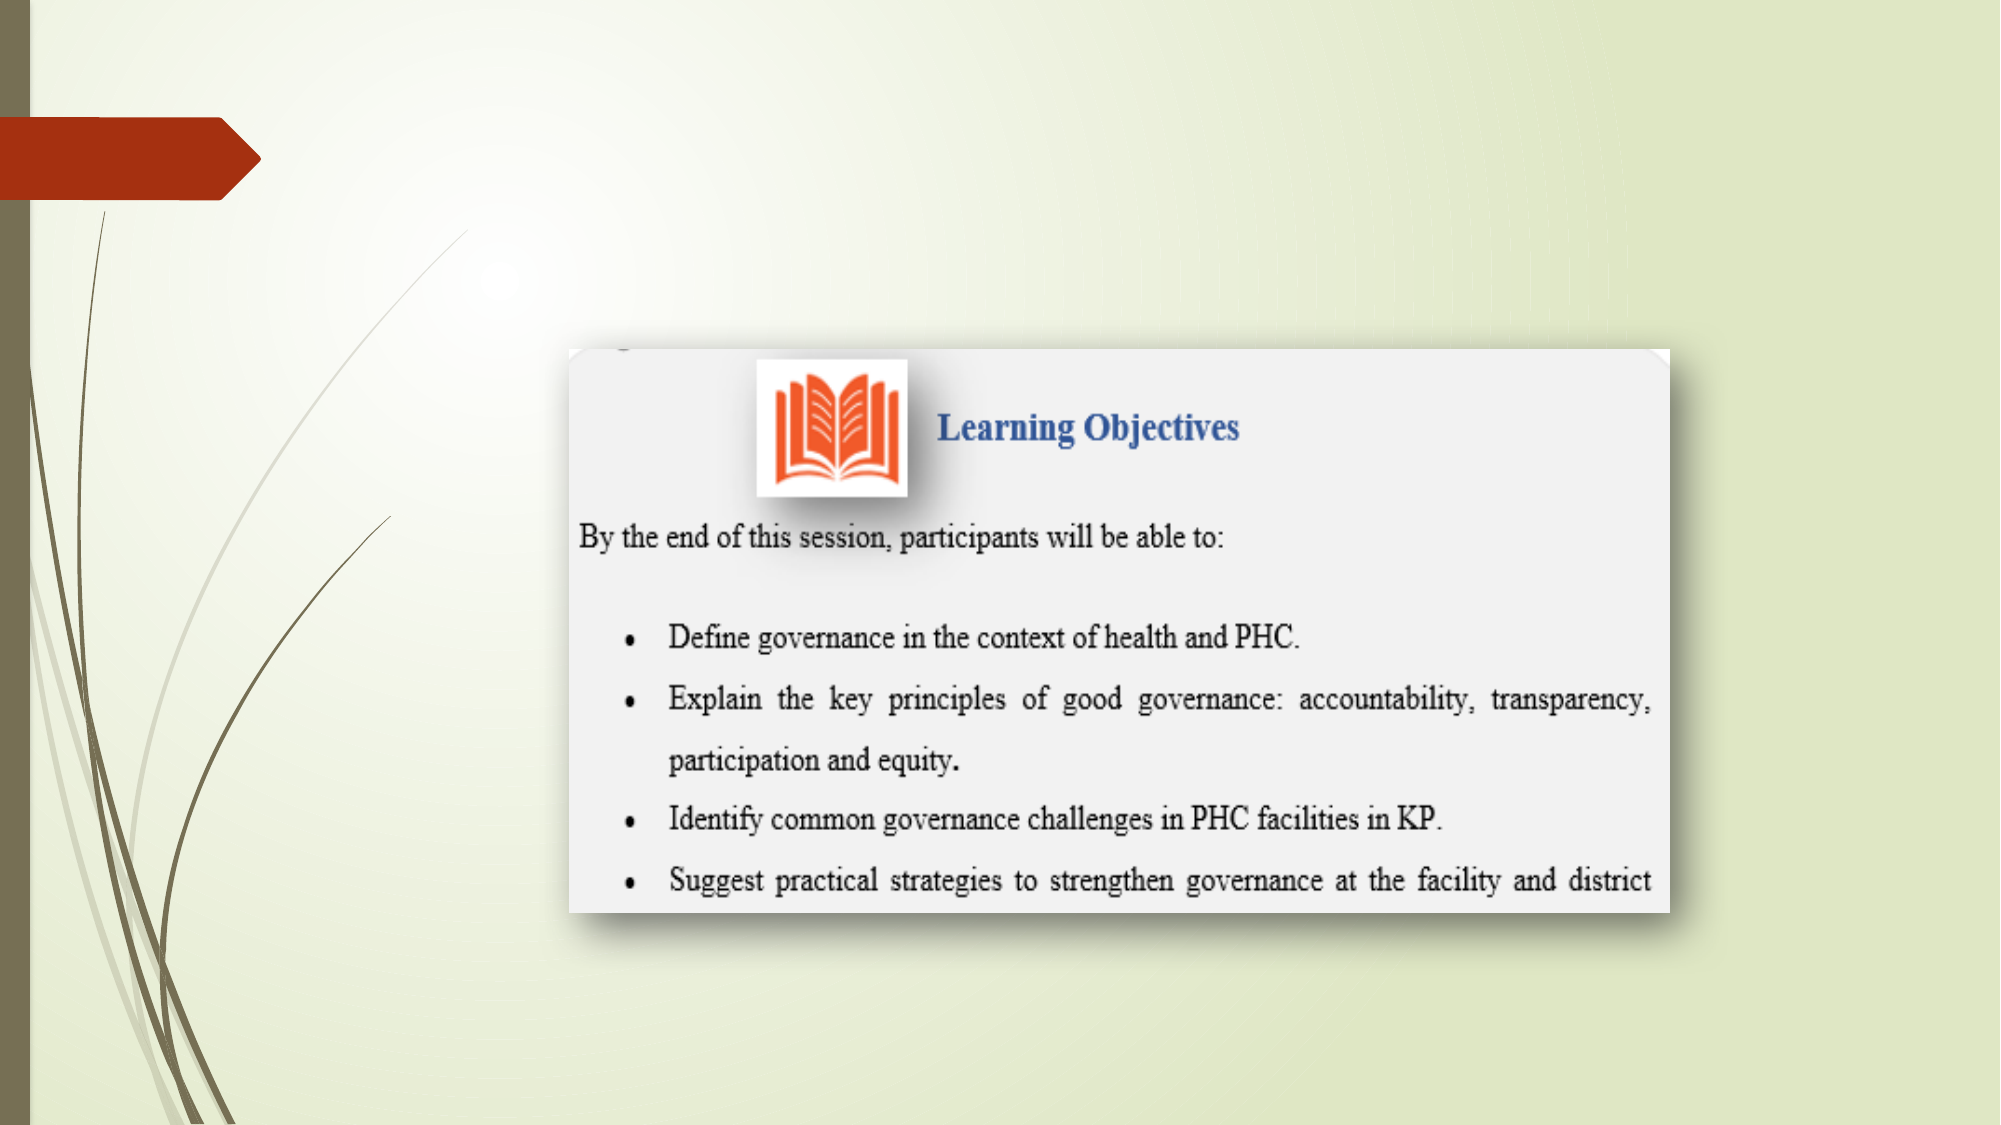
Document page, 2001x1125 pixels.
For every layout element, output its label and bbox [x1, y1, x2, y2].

list [569, 349, 1670, 914]
